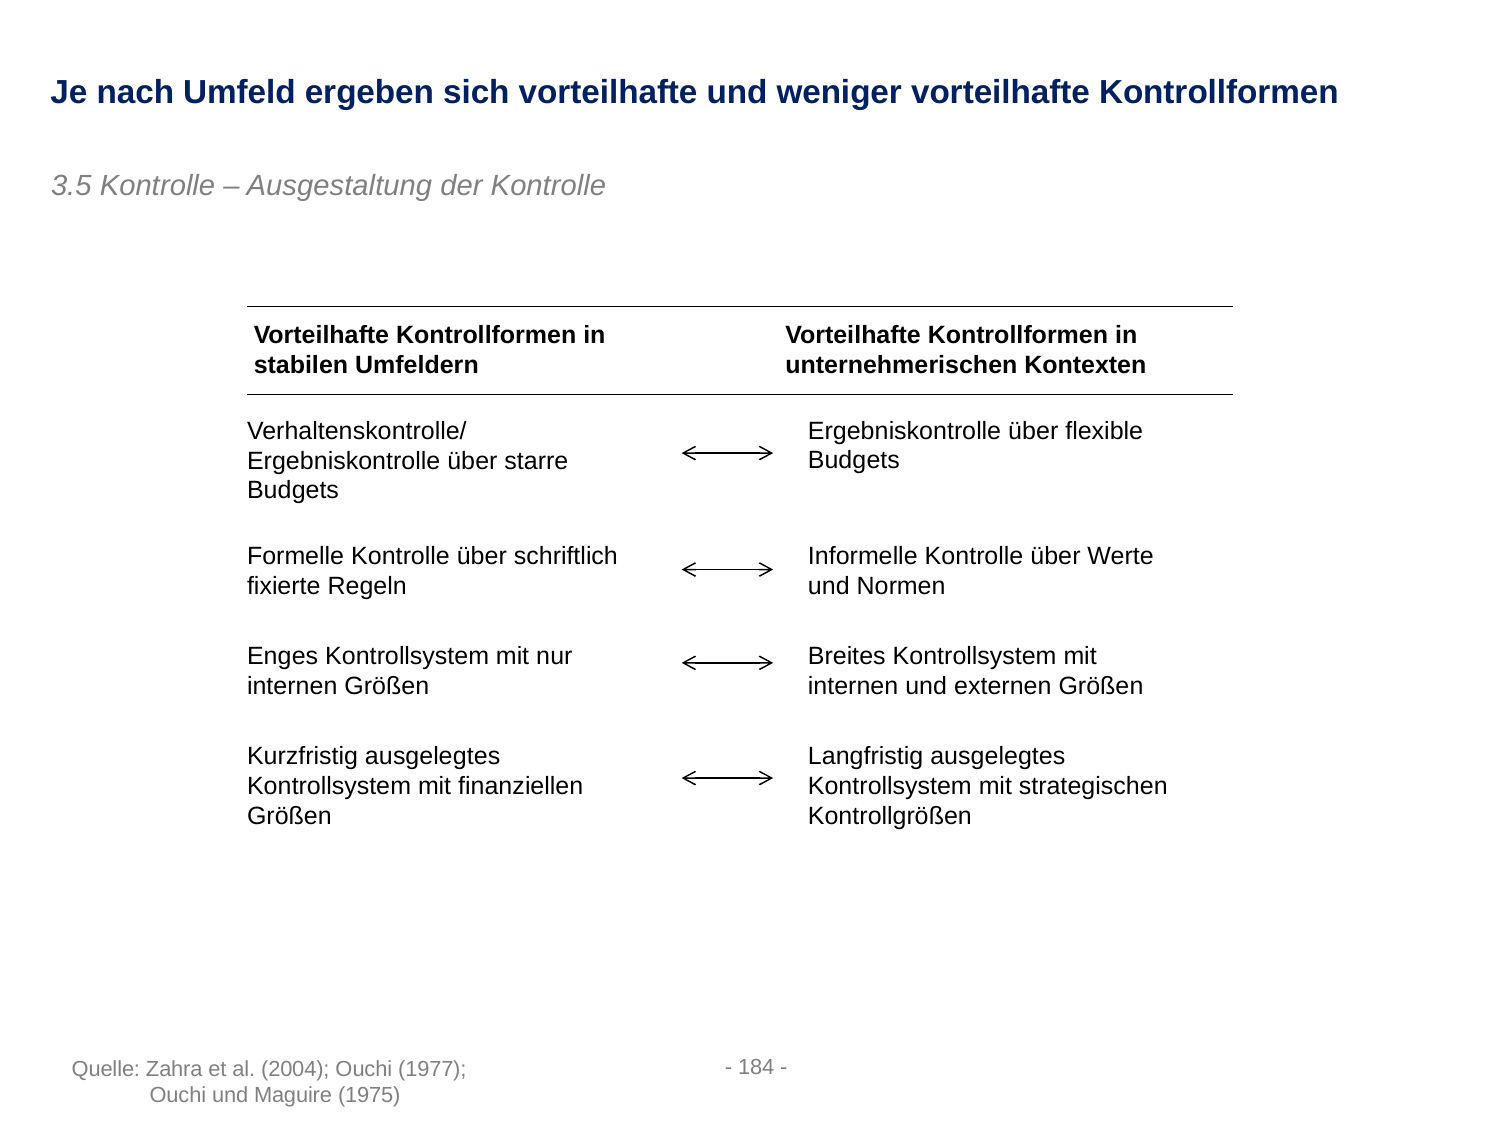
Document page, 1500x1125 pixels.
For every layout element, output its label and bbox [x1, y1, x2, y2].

text_box [793, 406, 1210, 482]
text_box [36, 159, 631, 209]
text_box [232, 532, 655, 607]
text_box [35, 63, 1433, 118]
text_box [232, 632, 655, 707]
text_box [56, 1045, 1215, 1115]
text_box [793, 732, 1210, 808]
text_box [238, 311, 682, 386]
text_box [793, 632, 1210, 708]
text_box [770, 311, 1228, 386]
text_box [793, 532, 1210, 608]
text_box [232, 732, 655, 837]
text_box [232, 406, 655, 512]
